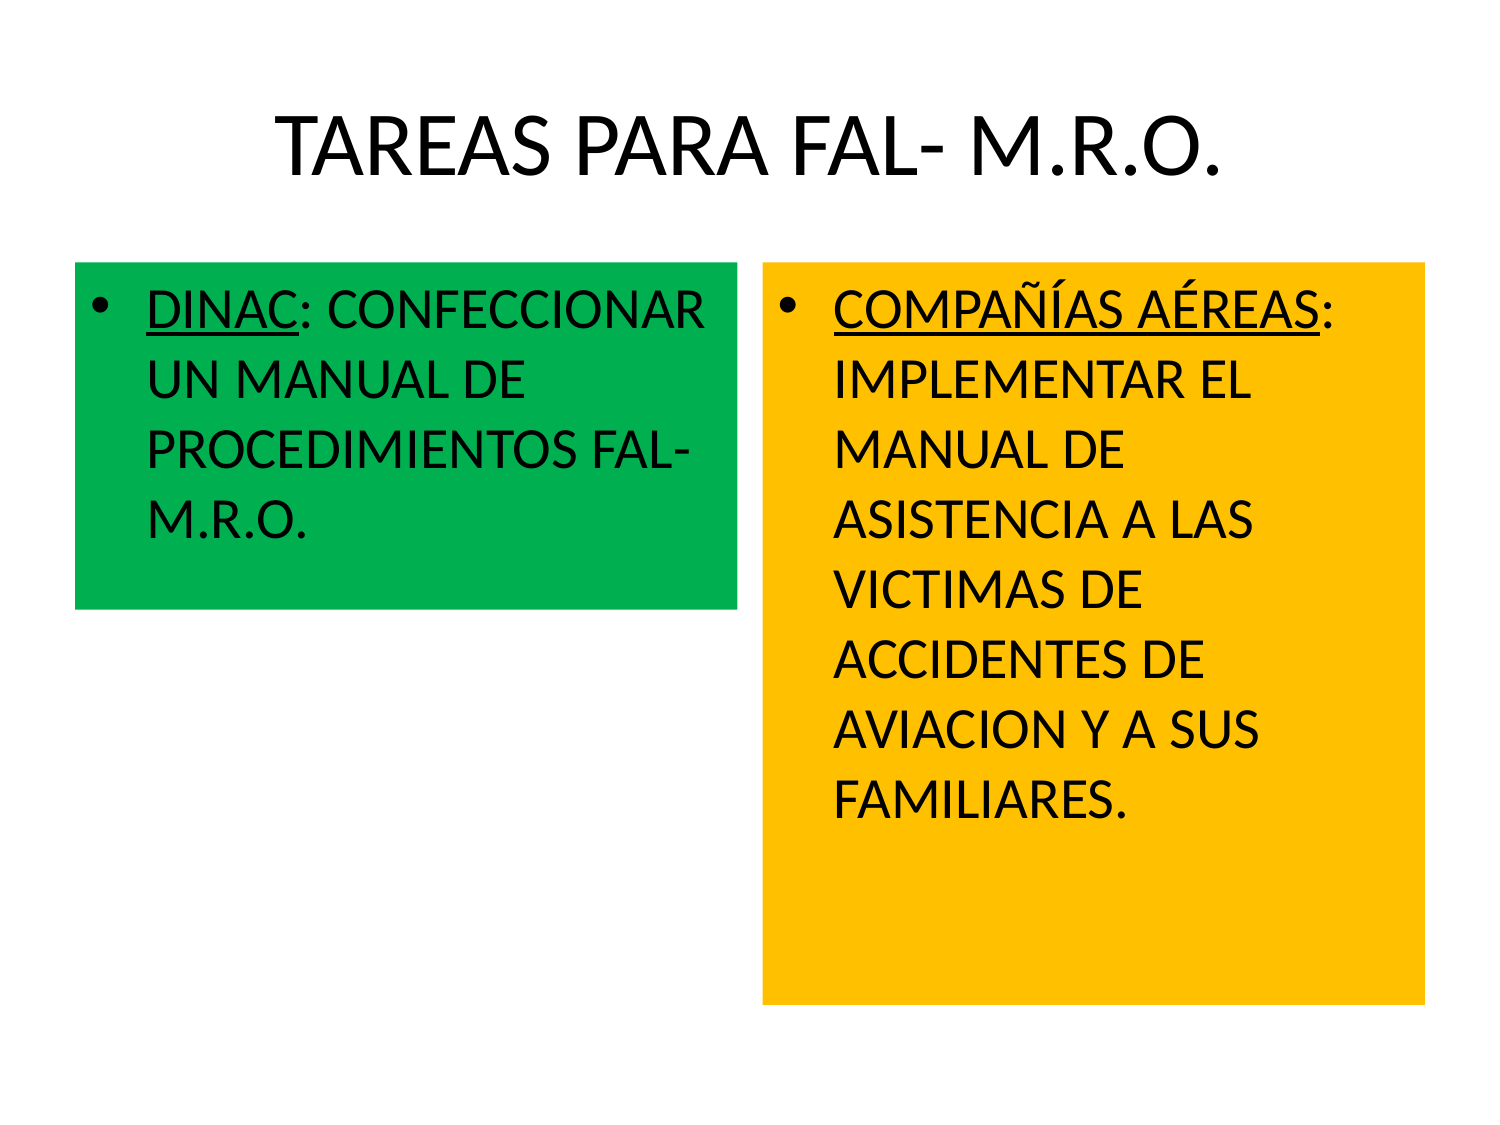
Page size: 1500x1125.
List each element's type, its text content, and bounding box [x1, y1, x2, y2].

list DINAC: CONFECCIONAR UN MANUAL DE PROCEDIMIENTOS FAL-M.R.O. [75, 262, 738, 610]
title TAREAS PARA FAL- M.R.O. [75, 45, 1425, 233]
list COMPAÑÍAS AÉREAS: IMPLEMENTAR EL MANUAL DE ASISTENCIA A LAS VICTIMAS DE ACCIDENTES DE AVIACION Y A SUS FAMILIARES. [762, 262, 1425, 1005]
